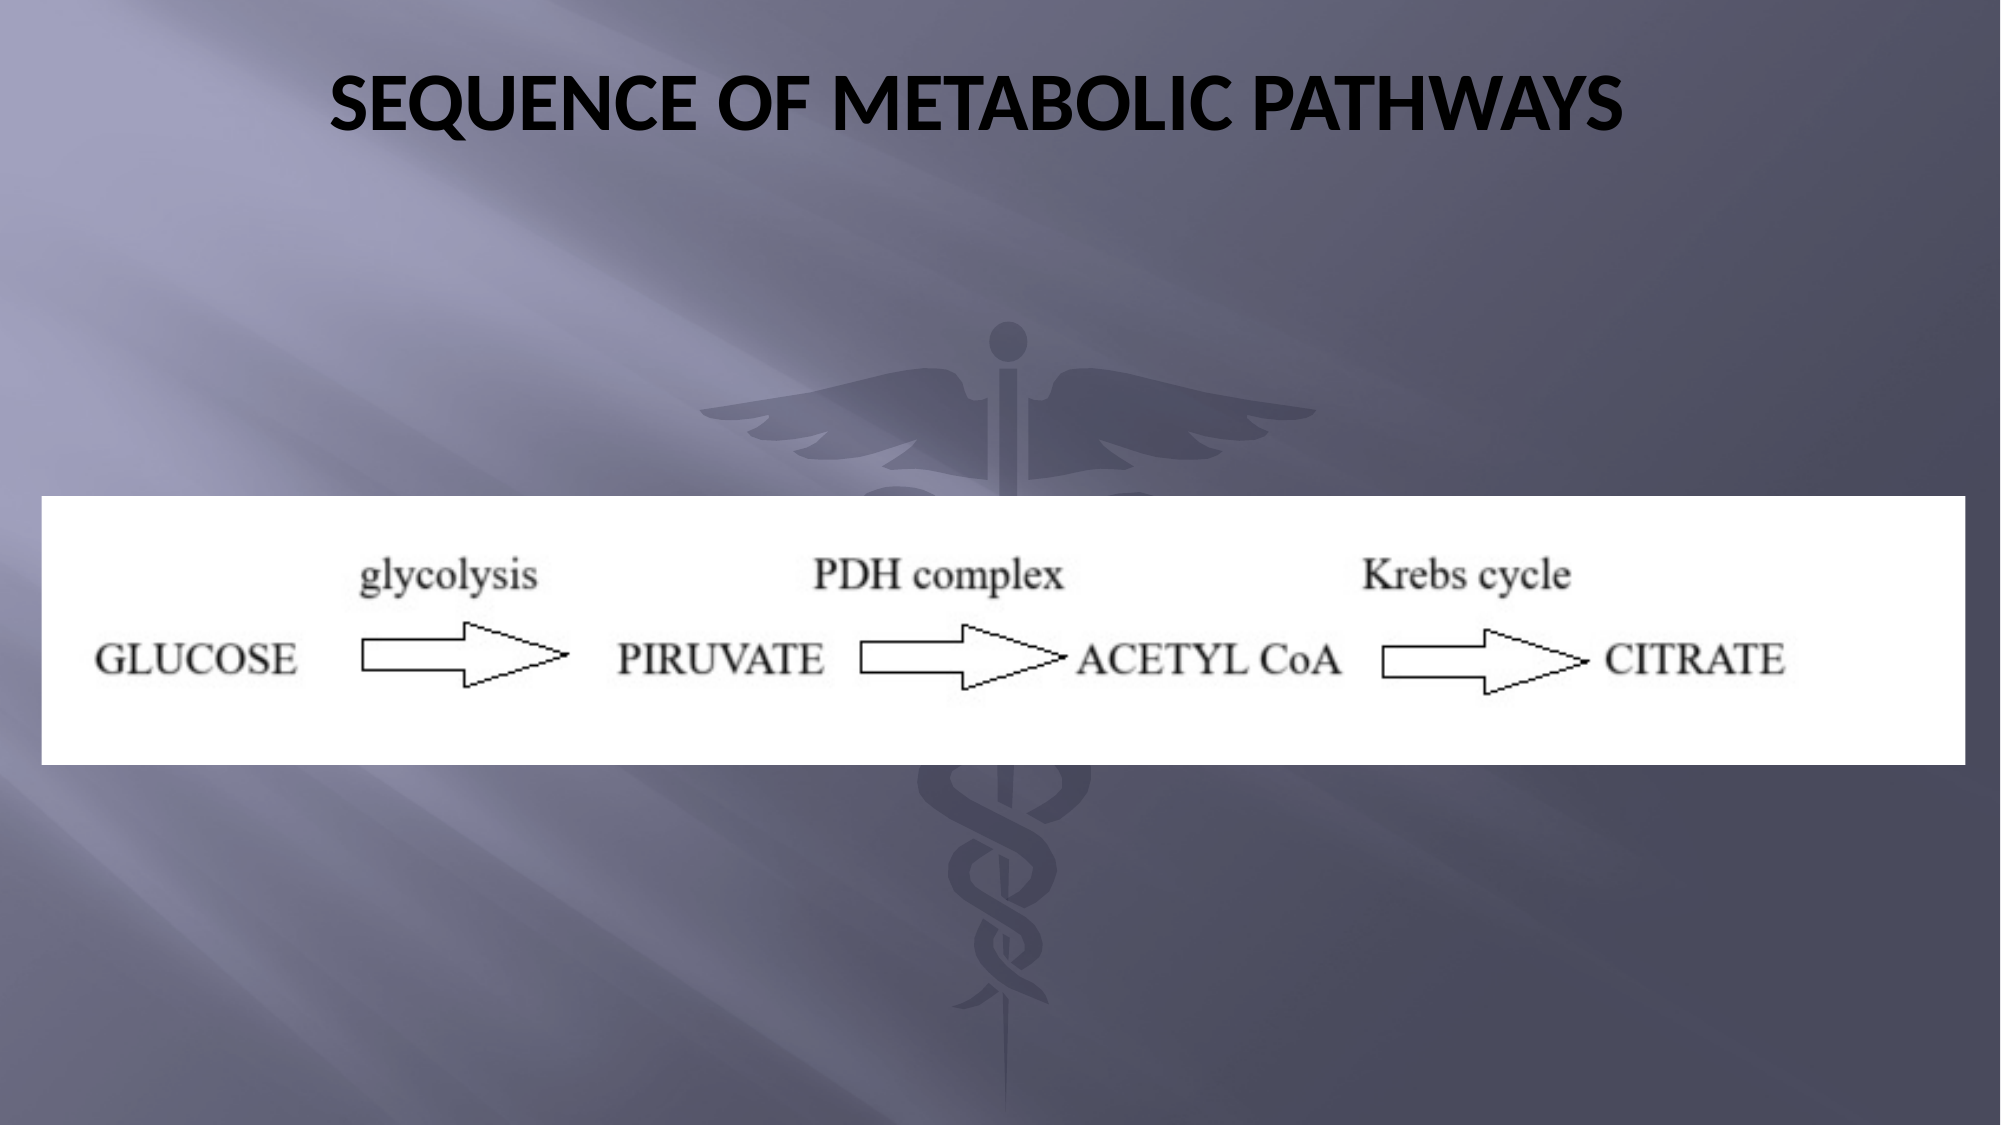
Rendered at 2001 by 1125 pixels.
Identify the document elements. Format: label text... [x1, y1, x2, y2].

list SEQUENCE OF METABOLIC PATHWAYS [48, 765, 1939, 1079]
picture [41, 496, 1966, 765]
list SEQUENCE OF METABOLIC PATHWAYS [48, 39, 1939, 496]
